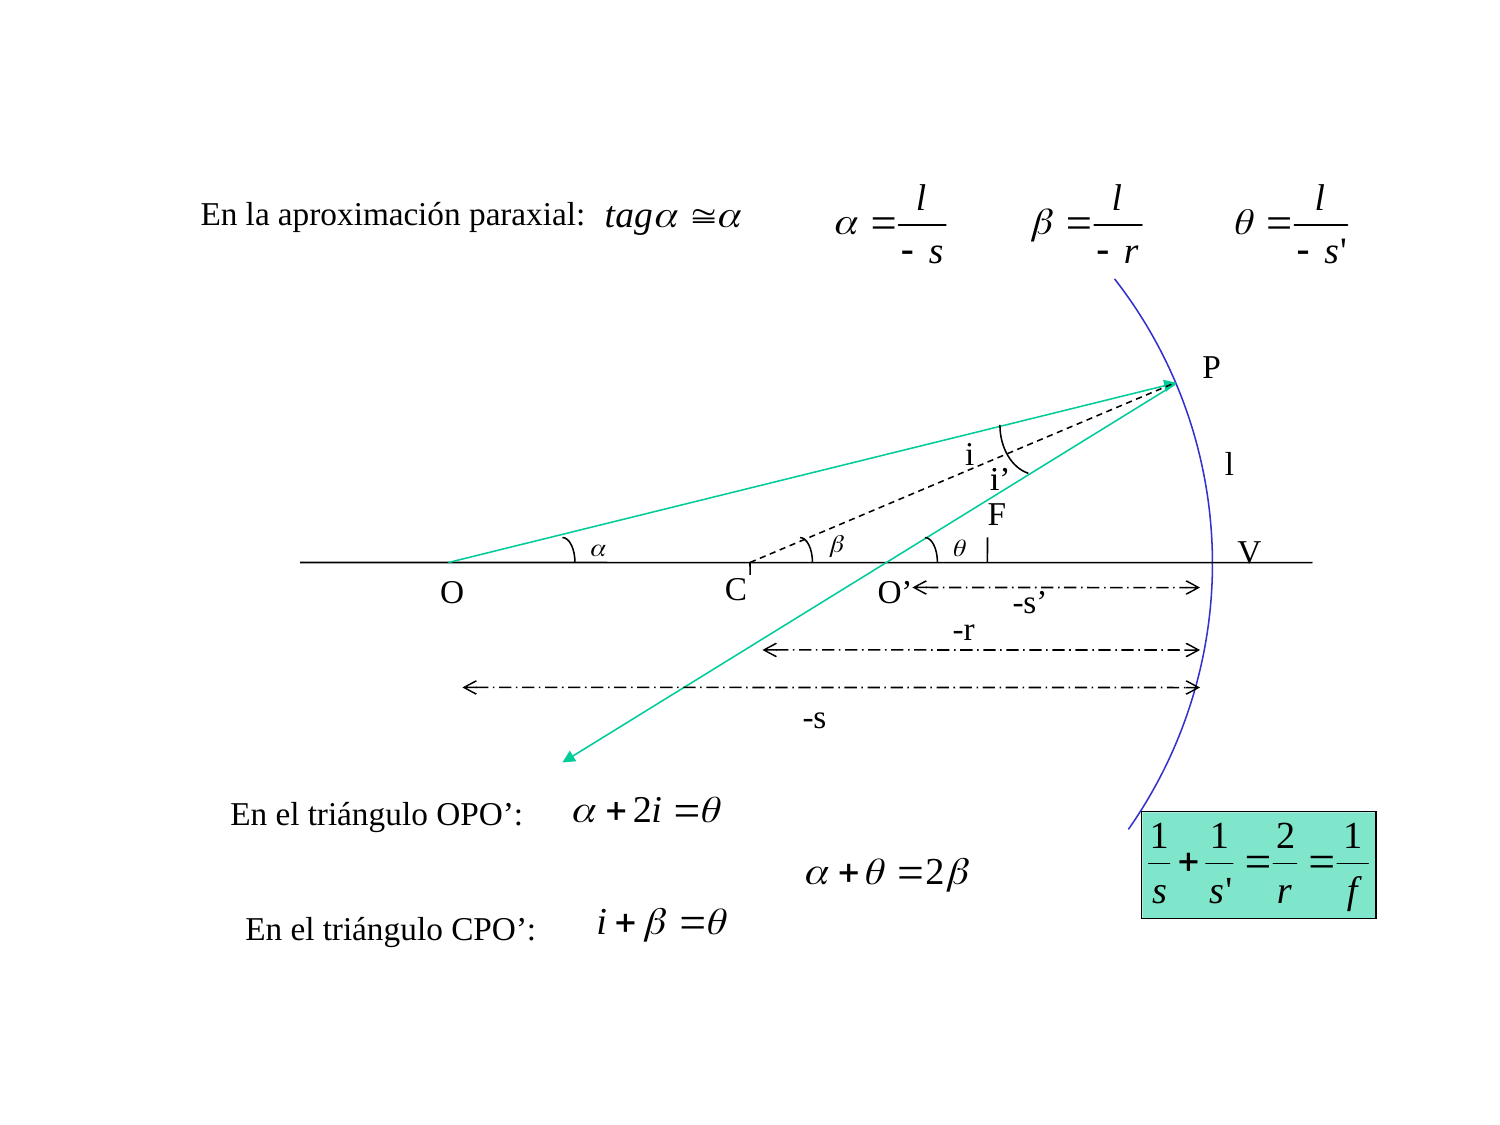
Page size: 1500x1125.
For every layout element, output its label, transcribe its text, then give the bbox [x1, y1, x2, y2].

text_box [924, 537, 938, 563]
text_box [949, 533, 971, 563]
text_box [928, 563, 947, 571]
text_box [759, 543, 799, 562]
text_box V [1222, 522, 1277, 578]
text_box i’ [1015, 449, 1026, 505]
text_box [591, 898, 736, 951]
text_box [562, 752, 580, 763]
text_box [829, 174, 1355, 272]
text_box [1009, 379, 1174, 424]
text_box [974, 540, 987, 562]
text_box P [1187, 337, 1236, 393]
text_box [462, 687, 1201, 743]
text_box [762, 599, 1201, 656]
text_box F [972, 485, 1021, 540]
text_box En el triángulo CPO’: [230, 899, 552, 955]
text_box i [975, 449, 1015, 505]
text_box [762, 563, 862, 598]
text_box [892, 280, 1176, 452]
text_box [587, 539, 613, 563]
text_box En la aproximación paraxial: [185, 185, 602, 240]
text_box [1018, 752, 1173, 830]
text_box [1142, 812, 1376, 919]
text_box i [950, 424, 990, 480]
text_box [806, 534, 819, 562]
text_box O [425, 562, 479, 618]
text_box O’ [862, 562, 928, 598]
text_box [988, 384, 1213, 562]
text_box [837, 479, 975, 562]
text_box En el triángulo OPO’: [215, 785, 539, 840]
text_box C [710, 560, 762, 615]
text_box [799, 849, 979, 901]
text_box [754, 440, 950, 560]
text_box [799, 537, 813, 563]
text_box [894, 661, 1203, 685]
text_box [567, 787, 731, 832]
text_box [999, 424, 1038, 474]
text_box [971, 563, 1213, 652]
text_box l [1210, 435, 1250, 490]
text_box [824, 529, 850, 563]
text_box [562, 537, 575, 563]
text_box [599, 199, 751, 244]
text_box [912, 572, 1201, 599]
